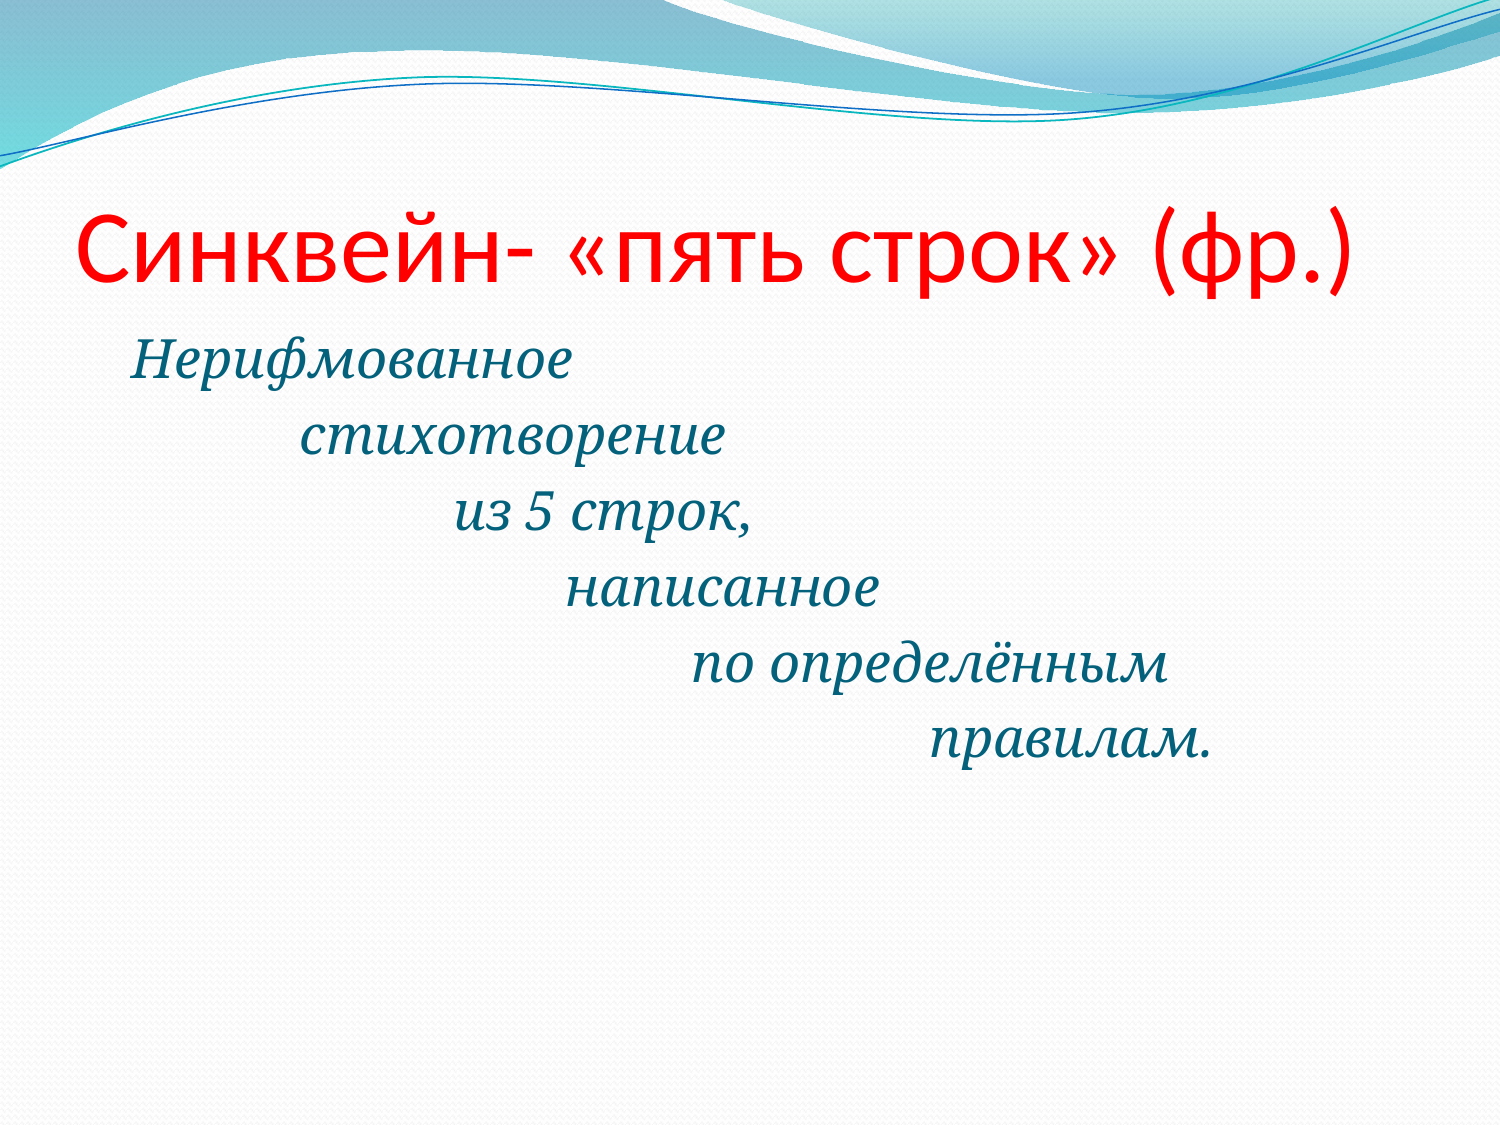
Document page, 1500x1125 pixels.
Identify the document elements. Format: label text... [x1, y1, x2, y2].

list Нерифмованное стихотворение из 5 строк, написанное по определённым правилам. [75, 317, 1425, 1038]
title Синквейн- «пять строк» (фр.) [75, 115, 1425, 303]
